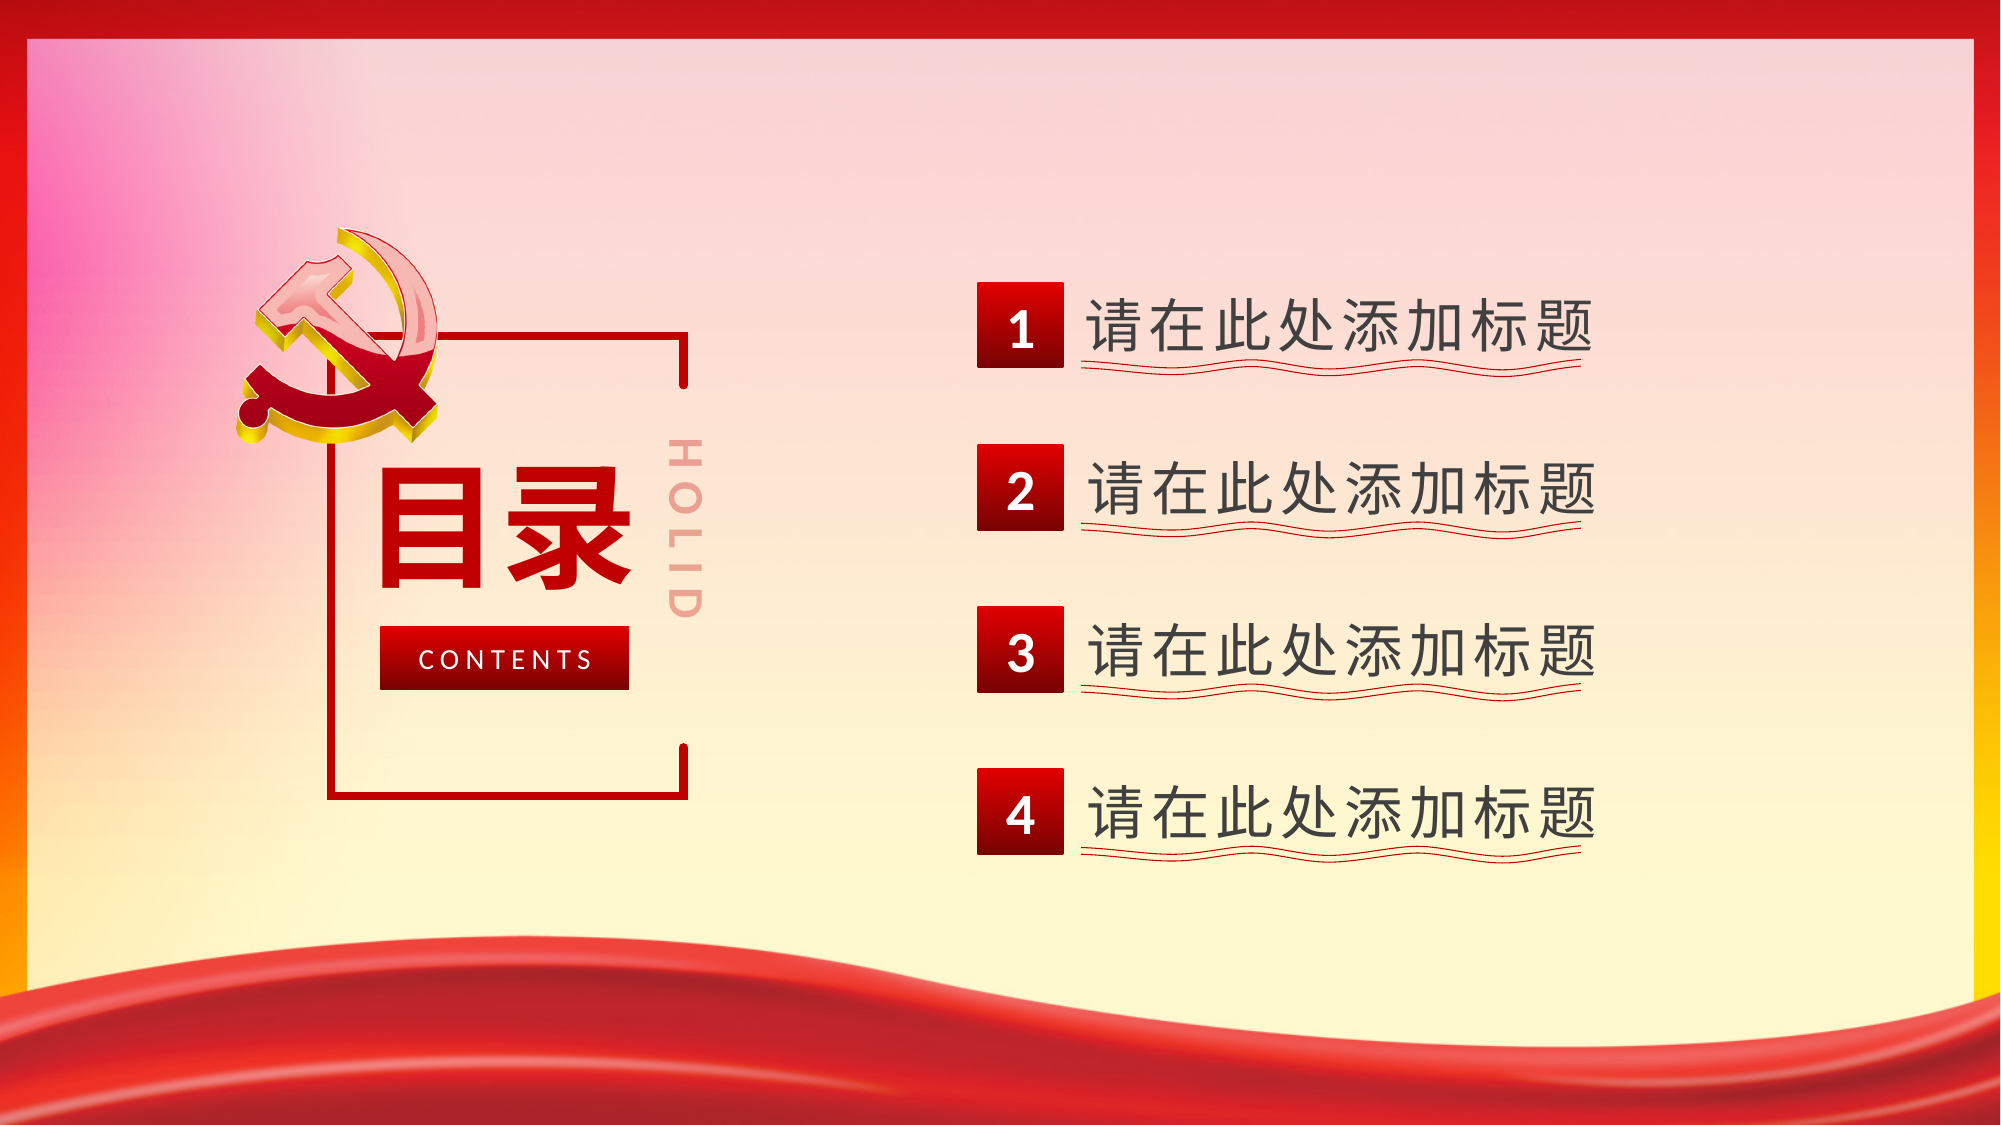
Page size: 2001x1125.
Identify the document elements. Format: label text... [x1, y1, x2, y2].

text_box 目录 [348, 432, 635, 612]
text_box 请在此处添加标题 [1072, 606, 1612, 692]
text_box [1081, 683, 1581, 701]
text_box 2 [977, 443, 1064, 531]
text_box 3 [977, 605, 1064, 693]
text_box 4 [977, 768, 1064, 855]
text_box 请在此处添加标题 [1072, 444, 1612, 530]
picture [0, 0, 2001, 1125]
text_box HOLIDAY [635, 407, 727, 726]
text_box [1081, 359, 1581, 377]
text_box [521, 335, 685, 432]
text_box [1081, 521, 1581, 539]
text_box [1081, 845, 1581, 864]
text_box [330, 538, 685, 797]
text_box CONTENTS [379, 626, 630, 691]
text_box 请在此处添加标题 [1072, 768, 1612, 854]
text_box 请在此处添加标题 [1069, 282, 1609, 367]
text_box 1 [977, 281, 1064, 369]
